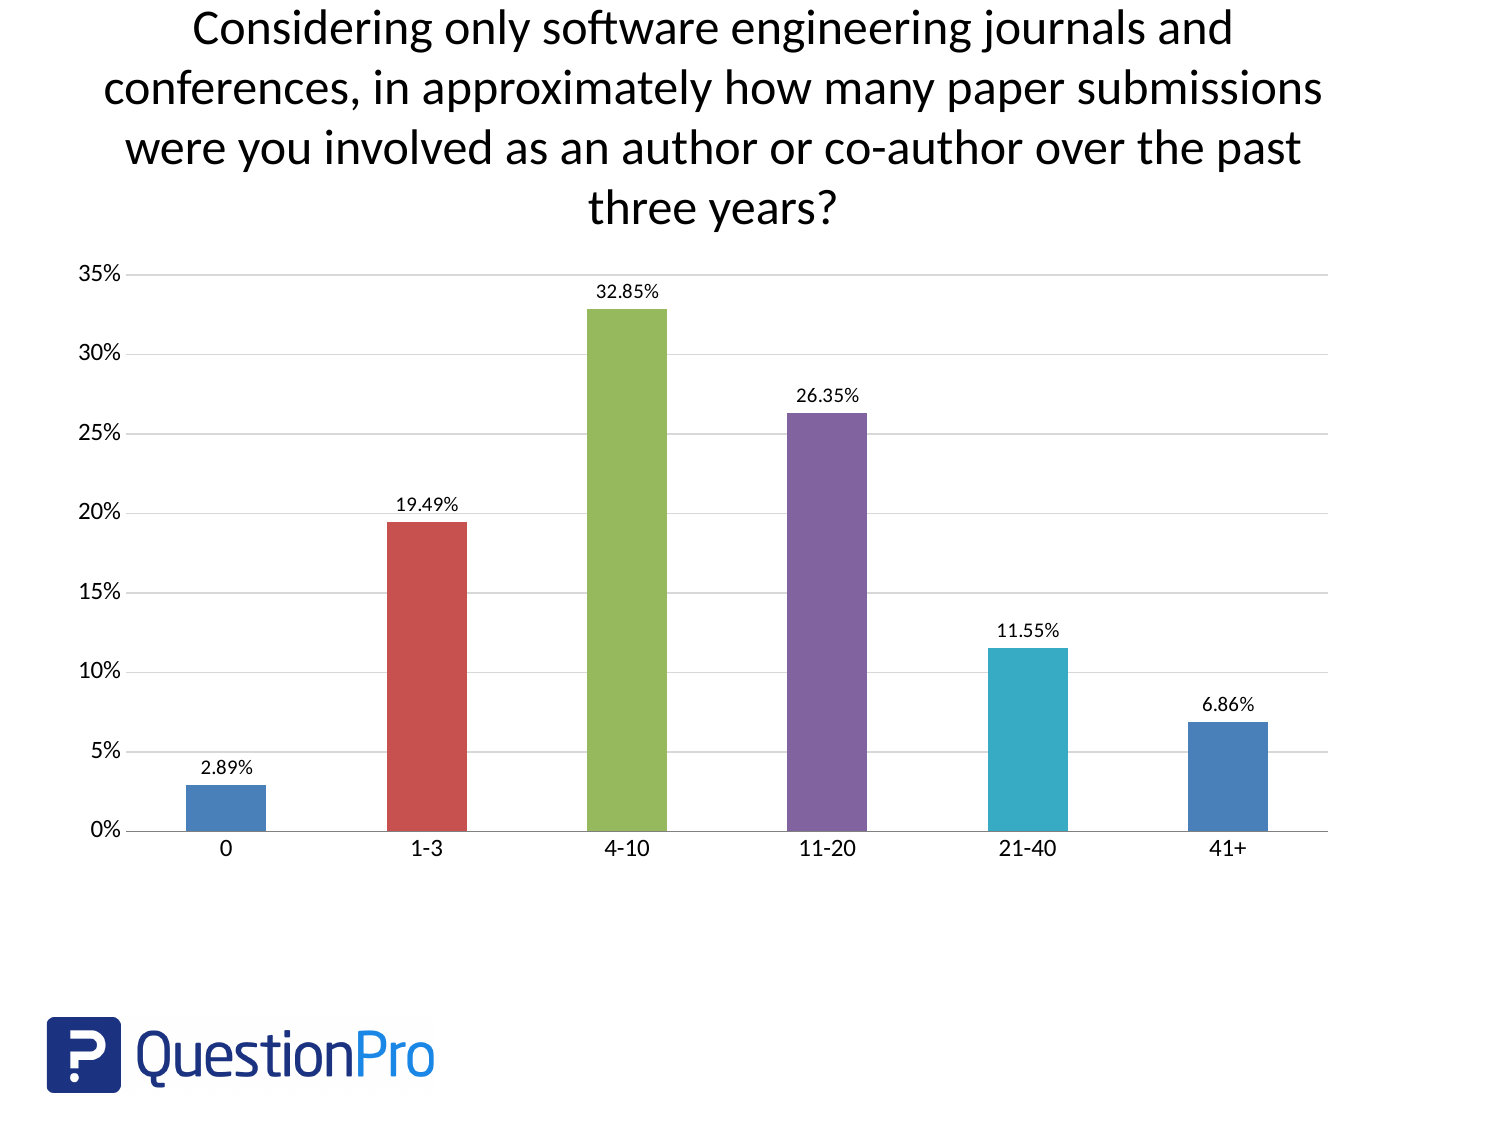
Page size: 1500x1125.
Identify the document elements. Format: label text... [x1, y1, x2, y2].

text_box Considering only software engineering journals and conferences, in approximately how many paper submissions were you involved as an author or co-author over the past three years? [60, 8, 1367, 221]
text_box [46, 1017, 434, 1093]
chart [51, 249, 1355, 876]
